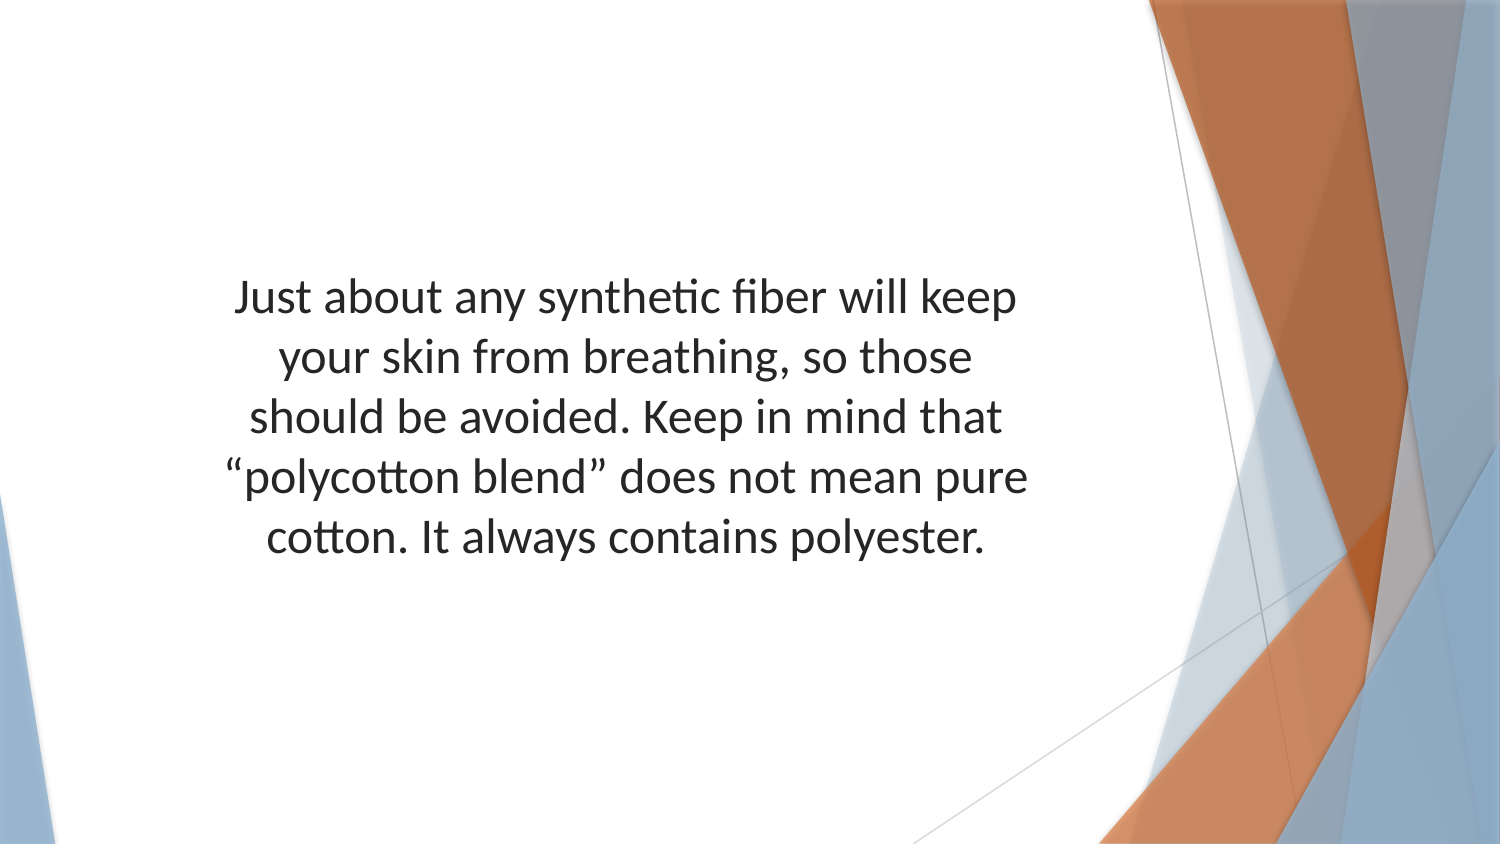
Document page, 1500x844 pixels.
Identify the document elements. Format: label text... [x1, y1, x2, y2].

list Just about any synthetic fiber will keep your skin from breathing, so those should be avoided. Keep in mind that “polycotton blend” does not mean pure cotton. It always contains polyester. [206, 256, 1046, 611]
